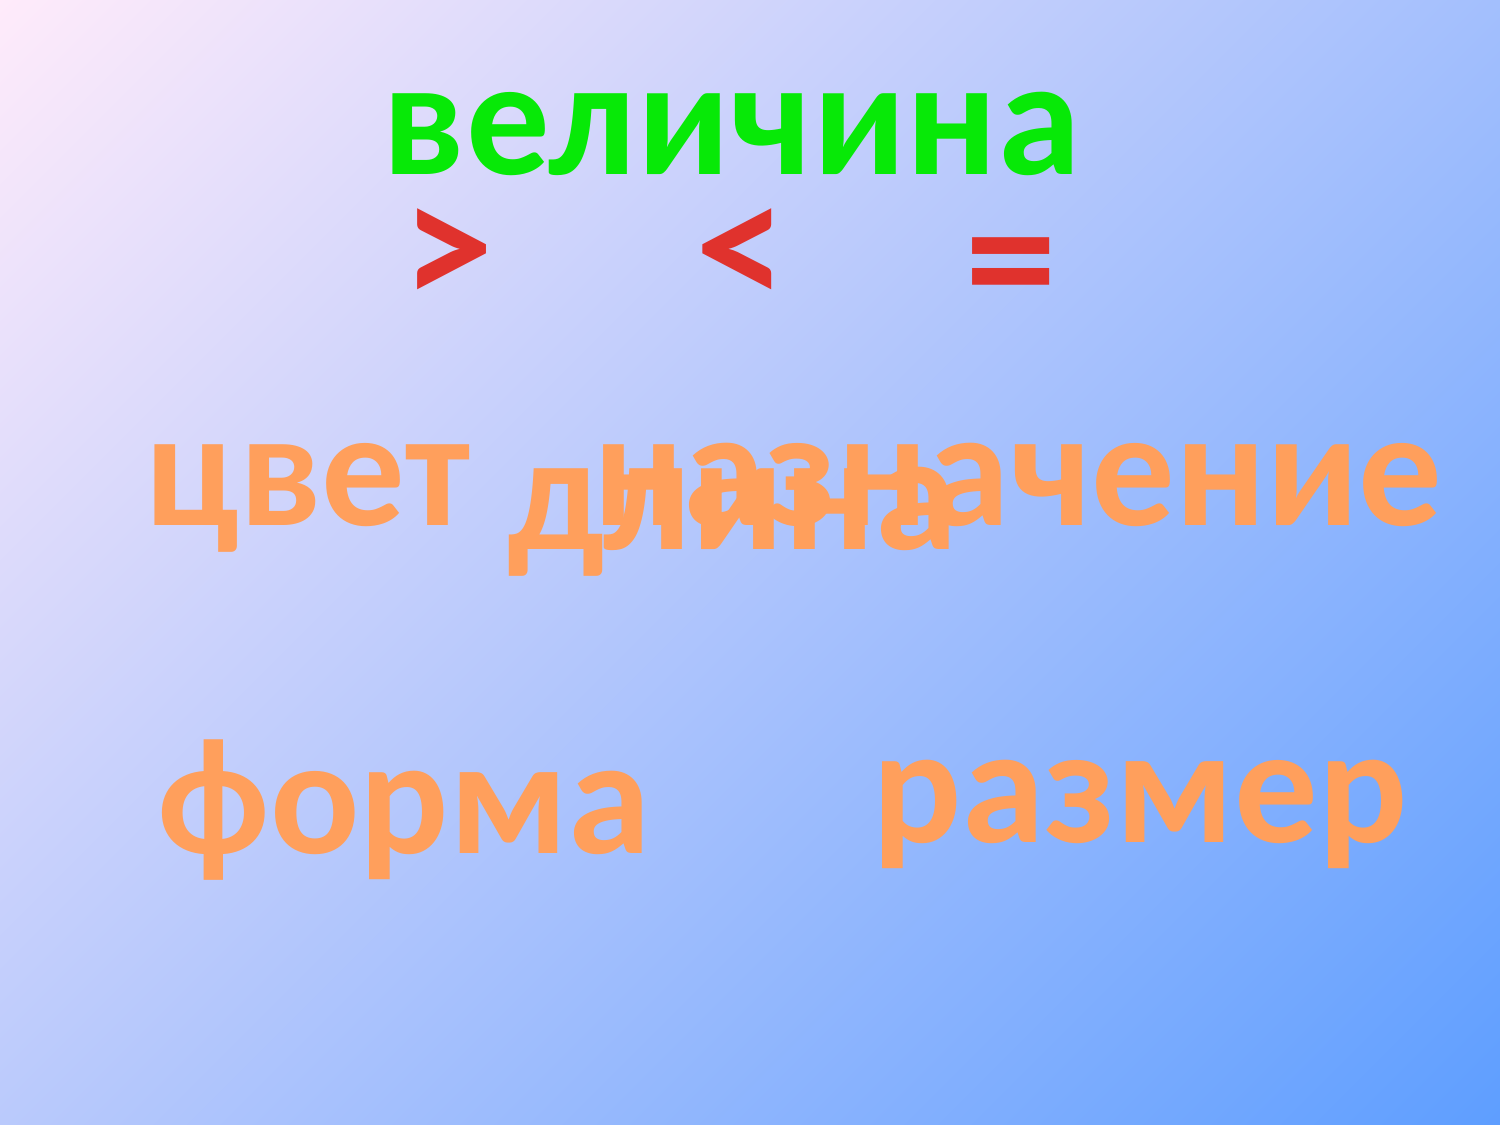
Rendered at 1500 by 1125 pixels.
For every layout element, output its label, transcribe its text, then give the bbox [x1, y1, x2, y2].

text_box назначение [577, 351, 1460, 567]
text_box цвет [130, 351, 486, 567]
text_box форма [142, 679, 667, 895]
text_box = [950, 128, 1072, 364]
text_box длина [339, 374, 1125, 590]
text_box > [387, 117, 510, 352]
text_box < [680, 117, 803, 352]
text_box величина [117, 0, 1348, 215]
text_box размер [857, 667, 1424, 883]
